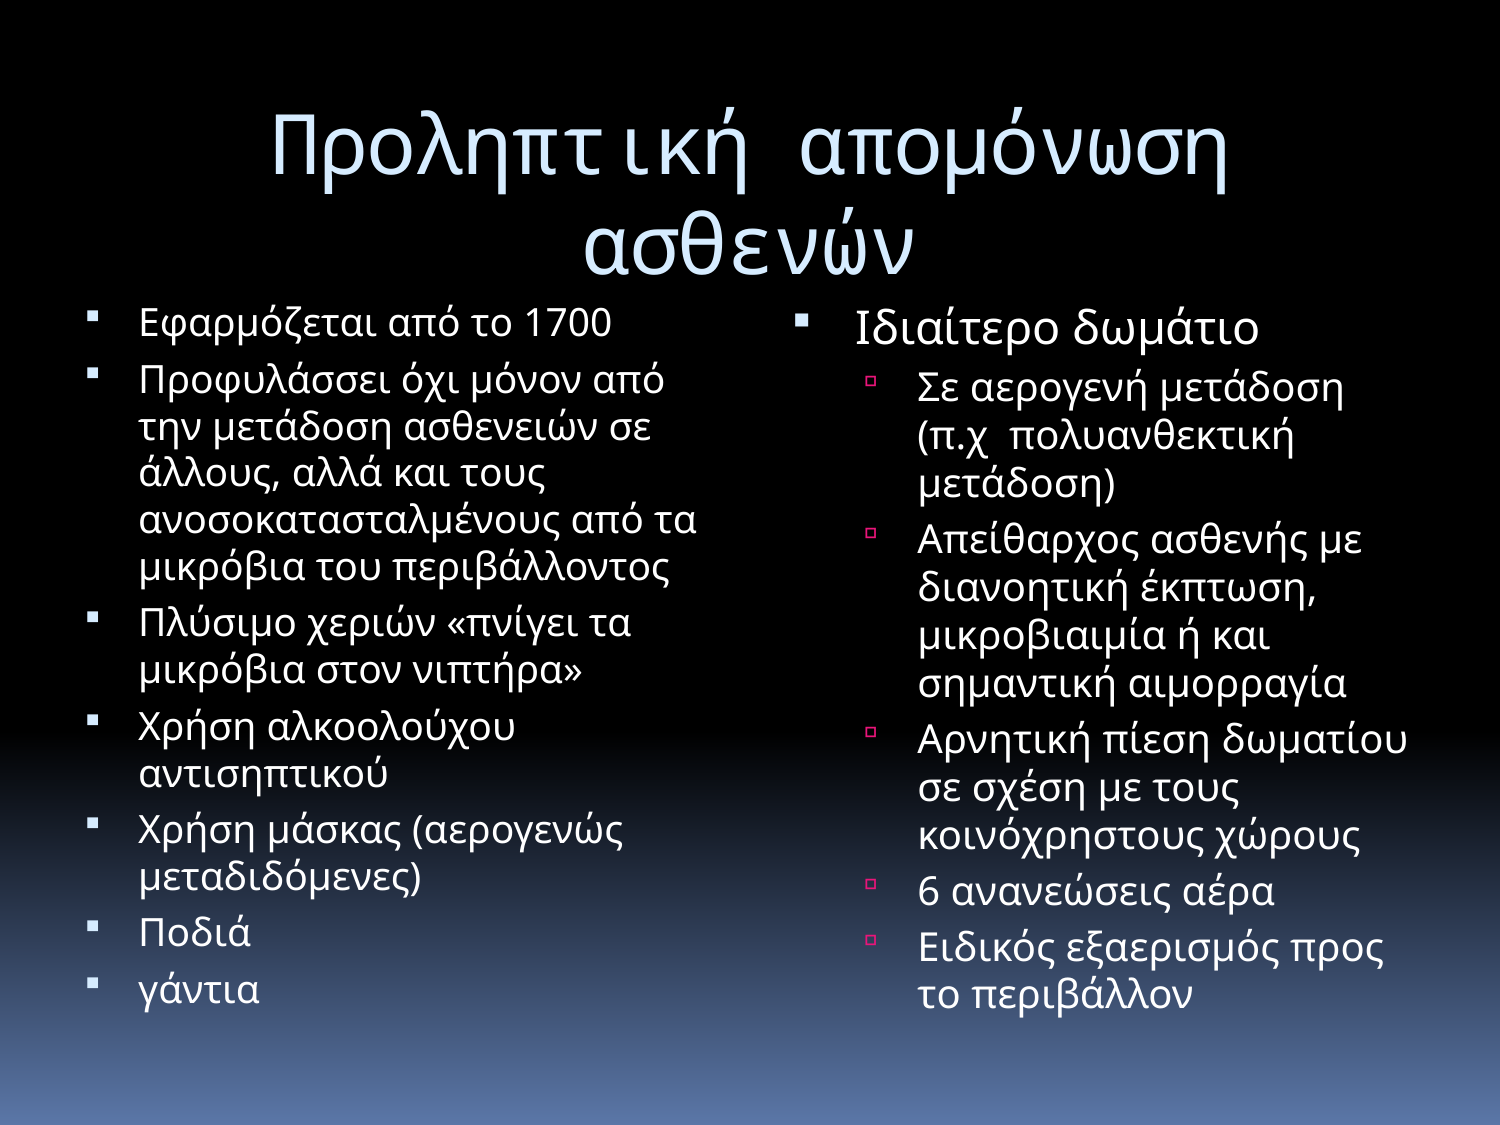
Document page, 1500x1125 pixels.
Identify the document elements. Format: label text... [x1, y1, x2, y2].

list Εφαρμόζεται από το 1700 Προφυλάσσει όχι μόνον από την μετάδοση ασθενειών σε άλλους, αλλά και τους ανοσοκατασταλμένους από τα μικρόβια του περιβάλλοντος Πλύσιμο χεριών «πνίγει τα μικρόβια στον νιπτήρα» Χρήση αλκοολούχου αντισηπτικού Χρήση μάσκας (αερογενώς μεταδιδόμενες) Ποδιά γάντια [58, 290, 739, 1034]
list Ιδιαίτερο δωμάτιο Σε αερογενή μετάδοση (π.χ πολυανθεκτική μετάδοση) Απείθαρχος ασθενής με διανοητική έκπτωση, μικροβιαιμία ή και σημαντική αιμορραγία Αρνητική πίεση δωματίου σε σχέση με τους κοινόχρηστους χώρους 6 ανανεώσεις αέρα Ειδικός εξαερισμός προς το περιβάλλον [763, 290, 1427, 1034]
title Προληπτική απομόνωση ασθενών [75, 84, 1425, 235]
